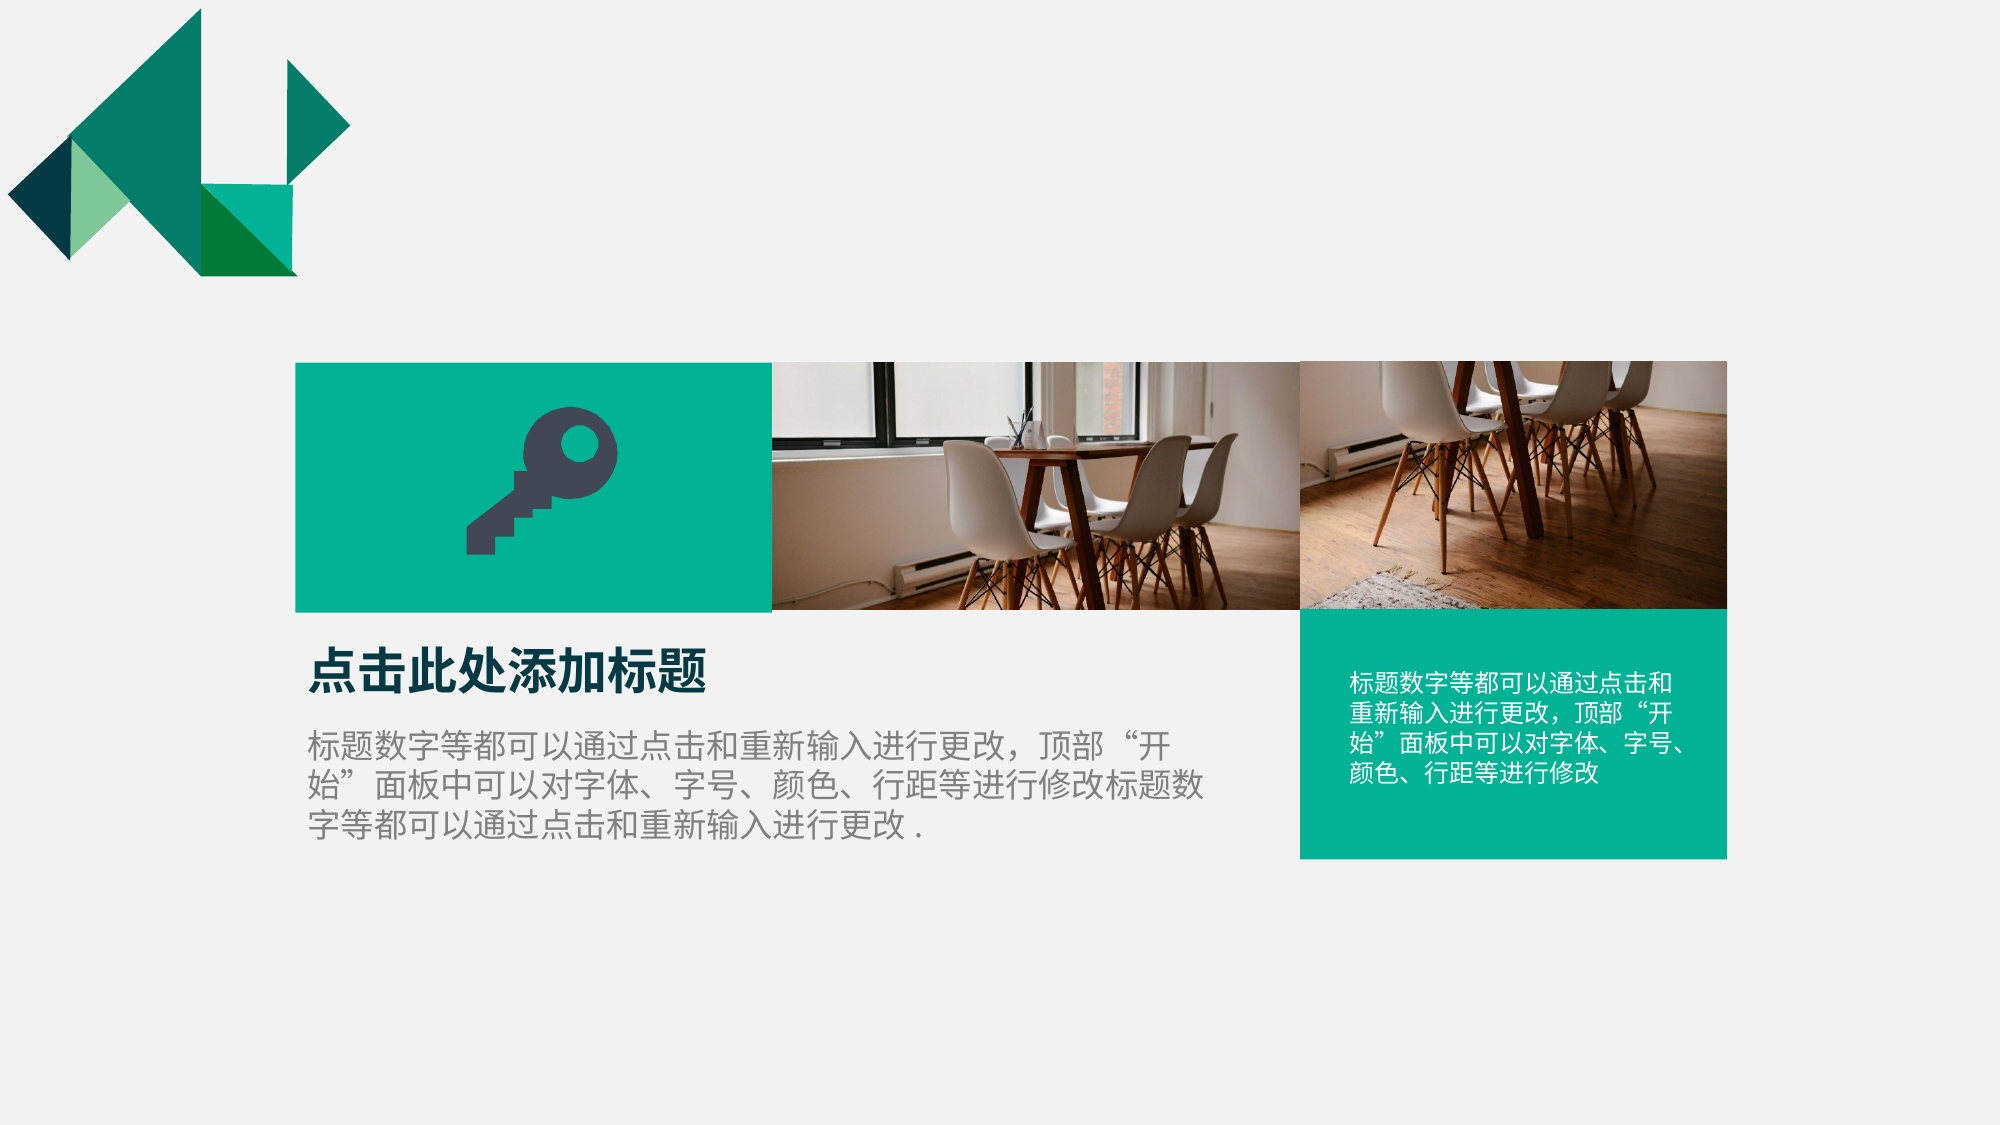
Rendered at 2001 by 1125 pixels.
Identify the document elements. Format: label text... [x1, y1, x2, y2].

text_box [294, 362, 773, 614]
text_box 标题数字等都可以通过点击和重新输入进行更改，顶部“开始”面板中可以对字体、字号、颜色、行距等进行修改 [1334, 660, 1696, 795]
text_box 标题数字等都可以通过点击和重新输入进行更改，顶部“开始”面板中可以对字体、字号、颜色、行距等进行修改标题数字等都可以通过点击和重新输入进行更改. [292, 717, 1253, 852]
picture [771, 360, 1728, 610]
text_box [466, 406, 618, 555]
text_box [1299, 610, 1728, 860]
text_box 点击此处添加标题 [292, 631, 773, 707]
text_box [23, 45, 331, 277]
